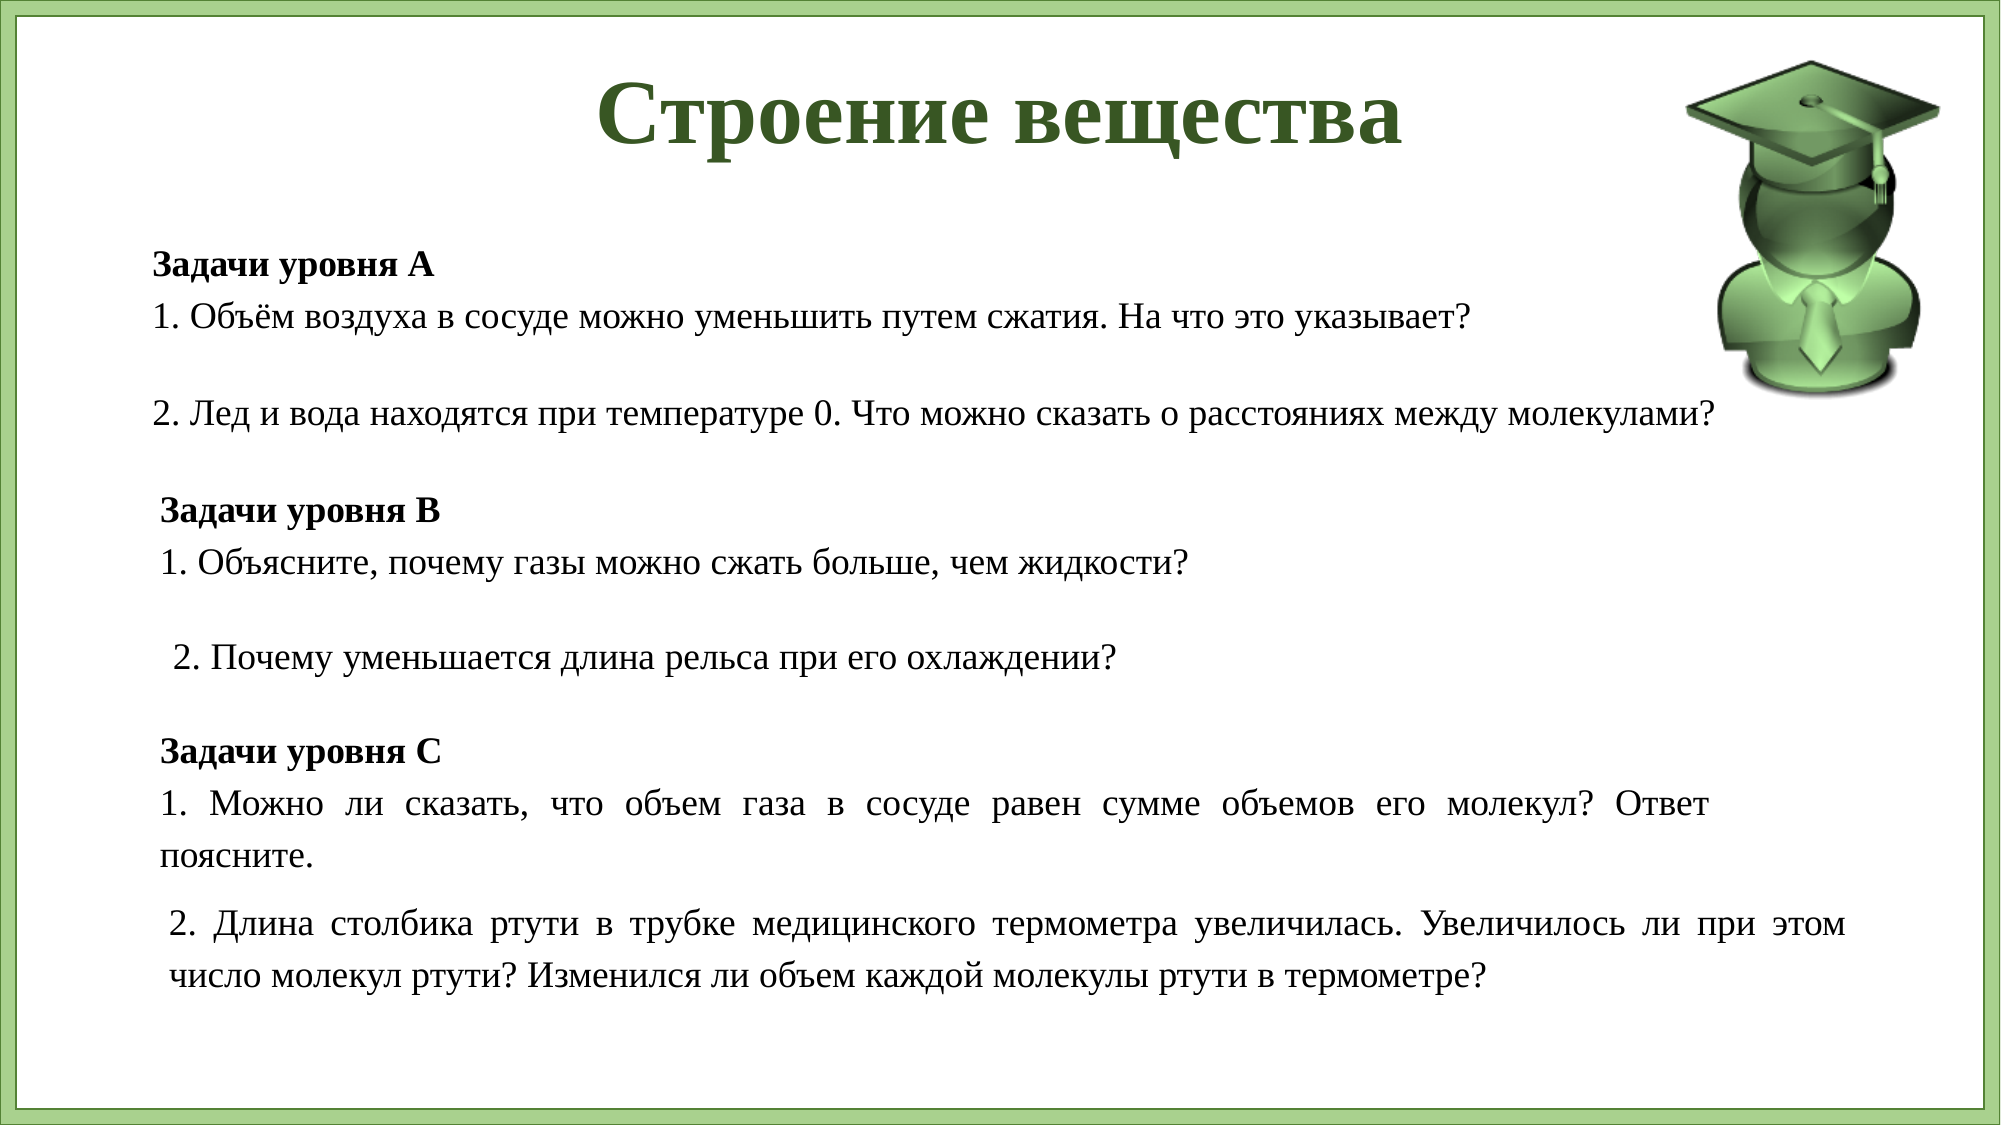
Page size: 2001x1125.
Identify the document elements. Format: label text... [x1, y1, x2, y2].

title Строение вещества [137, 59, 1637, 225]
text_box 2. Почему уменьшается длина рельса при его охлаждении? [158, 617, 1134, 685]
text_box Задачи уровня В 1. Объясните, почему газы можно сжать больше, чем жидкости? [145, 471, 1808, 590]
picture [1637, 55, 1982, 400]
text_box Задачи уровня А 1. Объём воздуха в сосуде можно уменьшить путем сжатия. На что это указывает? [137, 225, 1637, 344]
text_box 2. Длина столбика ртути в трубке медицинского термометра увеличилась. Увеличилось ли при этом число молекул ртути? Изменился ли объем каждой молекулы ртути в термометре? [154, 883, 1863, 1002]
text_box Задачи уровня С 1. Можно ли сказать, что объем газа в сосуде равен сумме объемов его молекул? Ответ поясните. [145, 711, 1727, 882]
